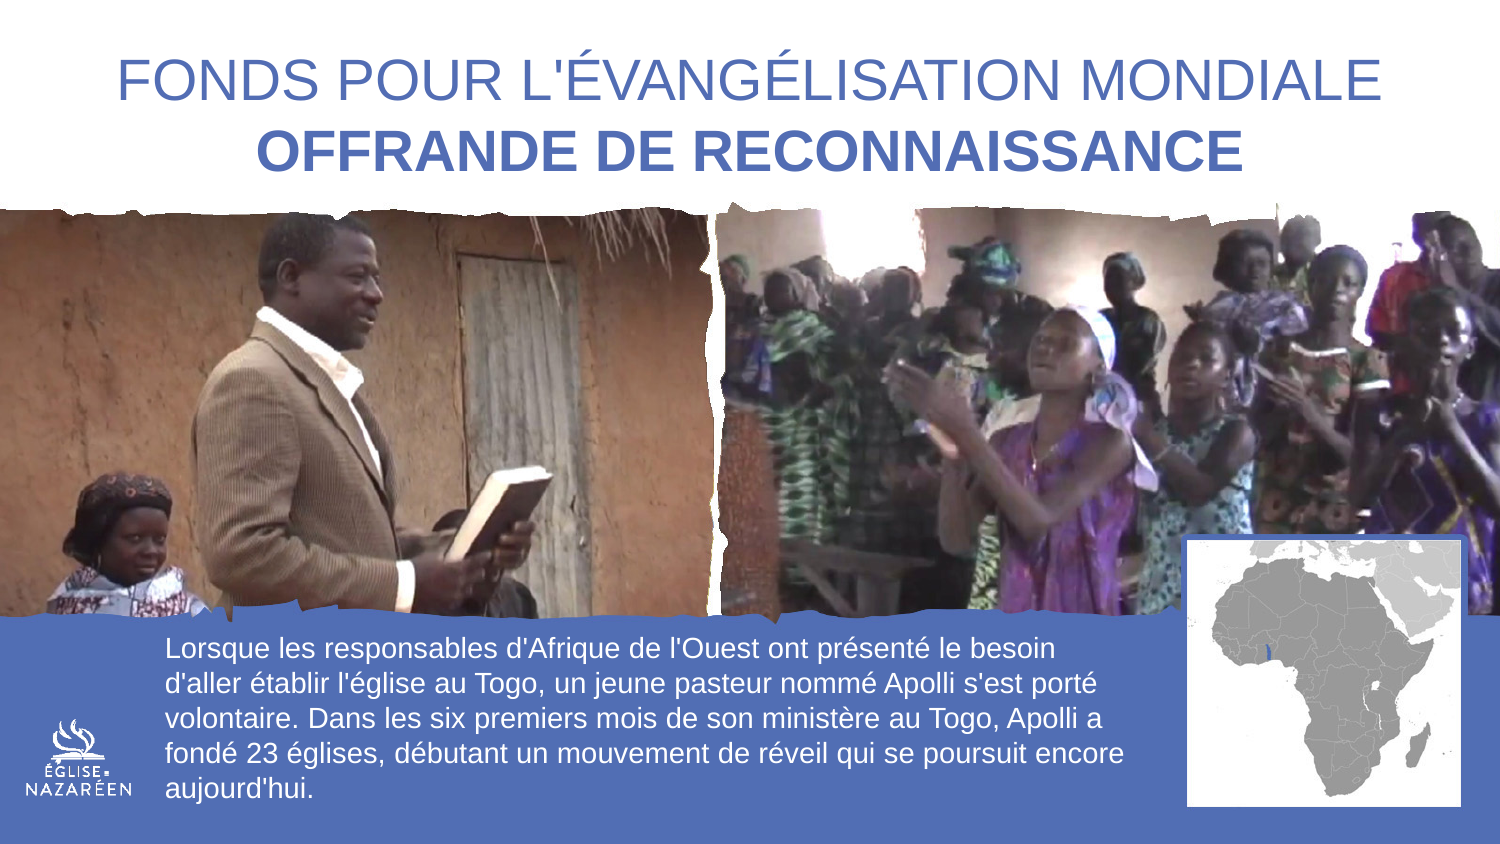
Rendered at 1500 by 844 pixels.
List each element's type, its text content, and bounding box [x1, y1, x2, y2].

text_box Lorsque les responsables d'Afrique de l'Ouest ont présenté le besoin d'aller établir l'église au Togo, un jeune pasteur nommé Apolli s'est porté volontaire. Dans les six premiers mois de son ministère au Togo, Apolli a fondé 23 églises, débutant un mouvement de réveil qui se poursuit encore aujourd'hui. [150, 621, 1150, 812]
picture [0, 0, 1500, 844]
text_box Fonds pour l'évangélisation mondiale Offrande de reconnaissance [12, 34, 1488, 191]
